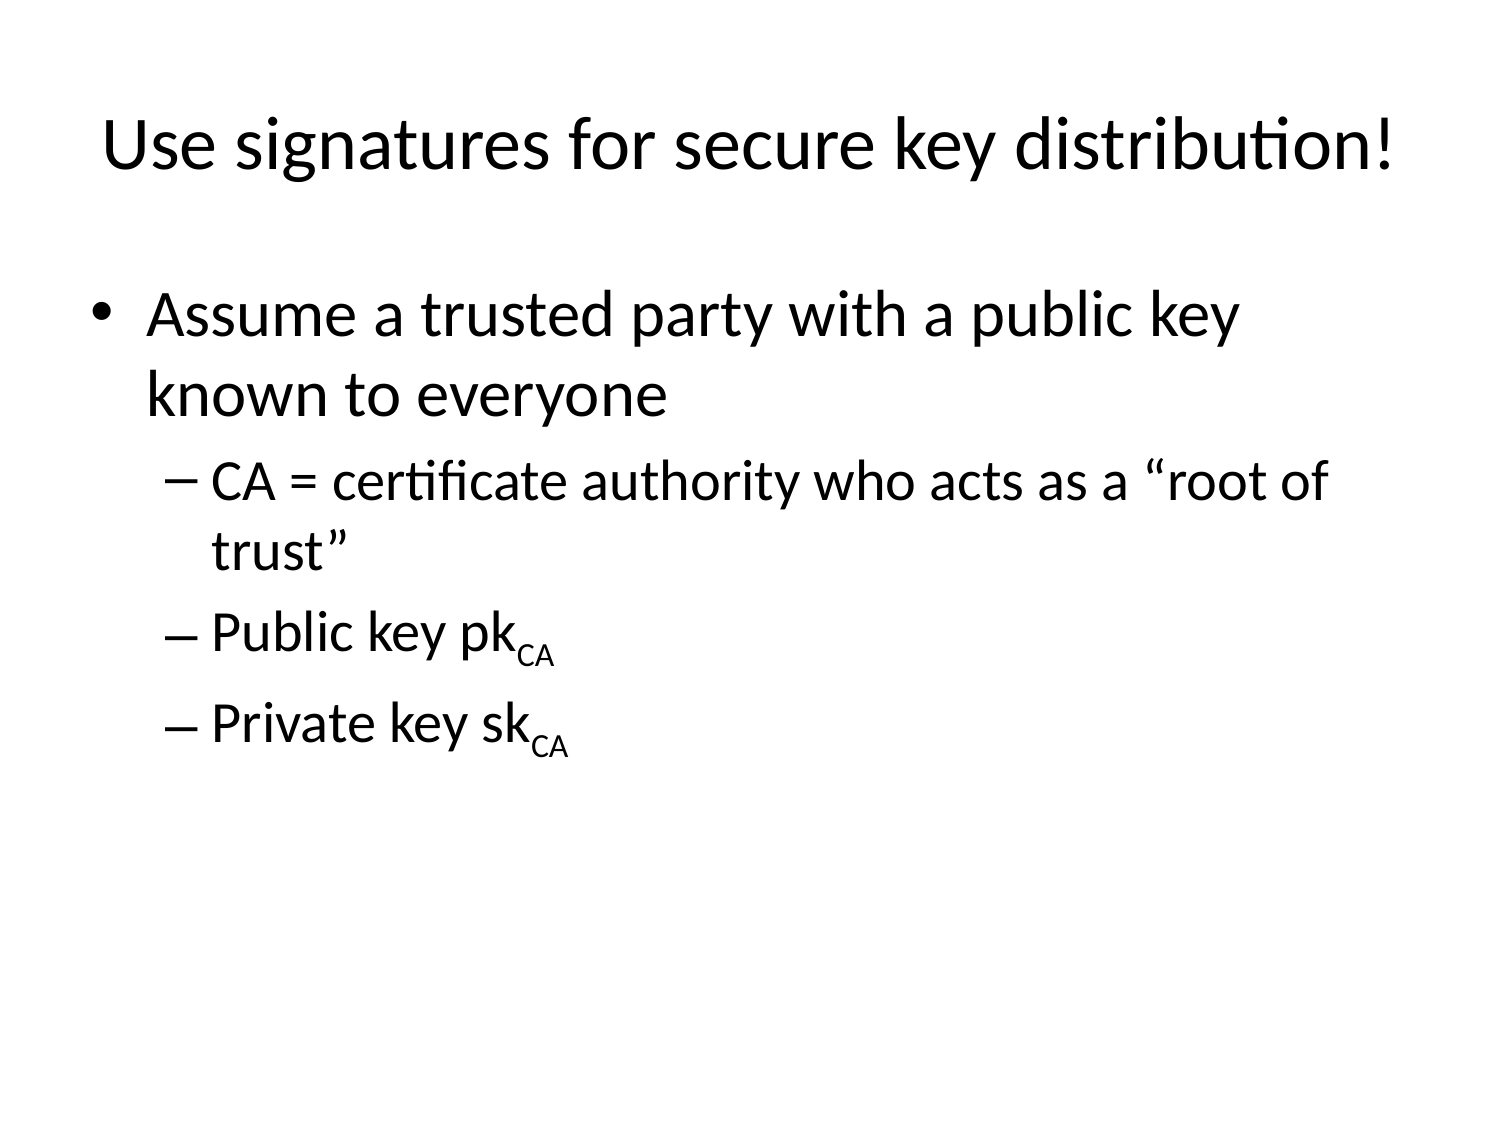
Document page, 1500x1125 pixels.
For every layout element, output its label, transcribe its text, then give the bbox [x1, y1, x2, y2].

title Use signatures for secure key distribution! [75, 45, 1425, 233]
list Assume a trusted party with a public key known to everyone CA = certificate authority who acts as a “root of trust” Public key pkCA Private key skCA [75, 262, 1425, 1005]
